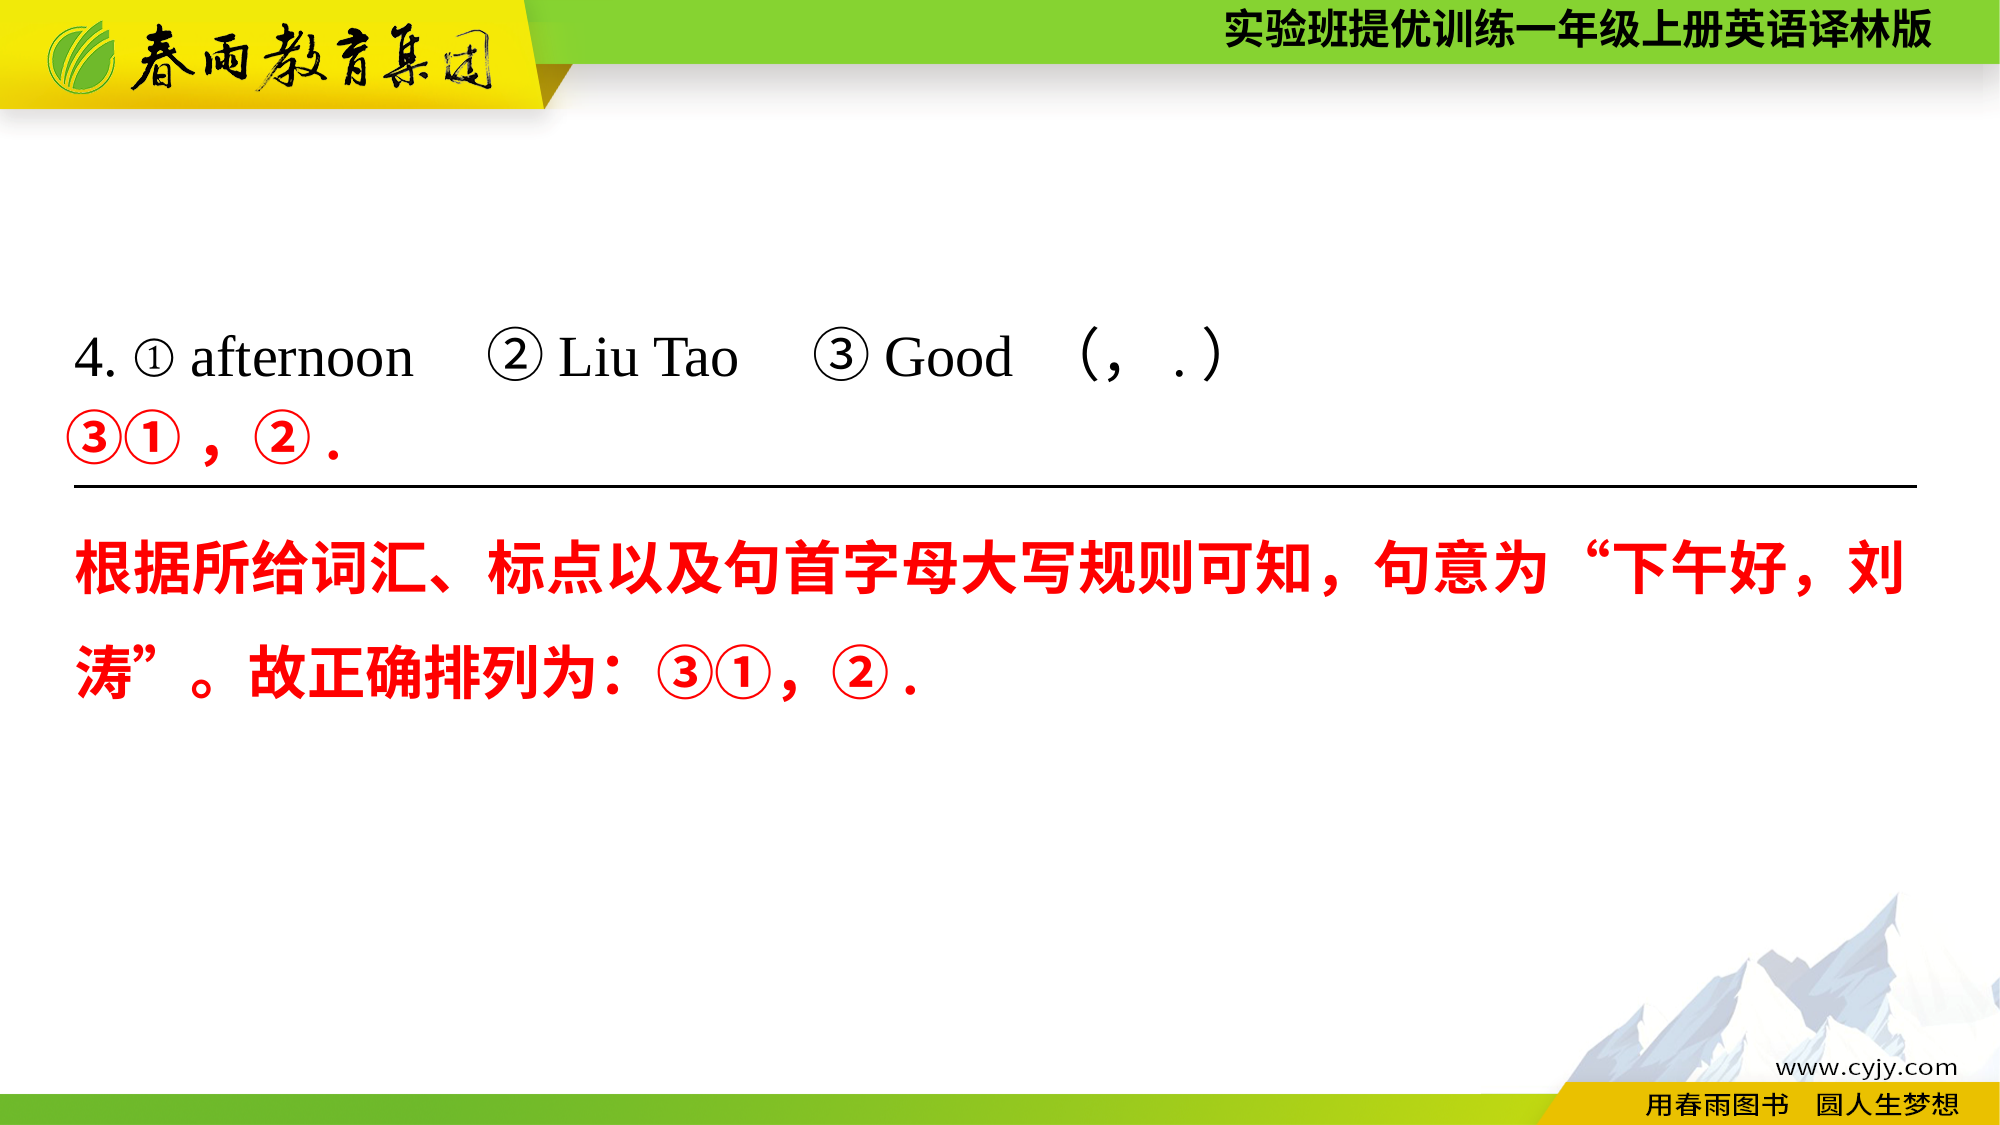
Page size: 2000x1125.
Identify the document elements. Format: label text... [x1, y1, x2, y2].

text_box ③①，②. [50, 393, 356, 479]
text_box 根据所给词汇、标点以及句首字母大写规则可知，句意为“下午好，刘涛”。故正确排列为：③①，②. [59, 488, 1922, 714]
picture [0, 0, 2000, 1125]
list 4. ①afternoon ②Liu Tao ③Good （，.） _______________________________________________________________ [59, 275, 1944, 504]
